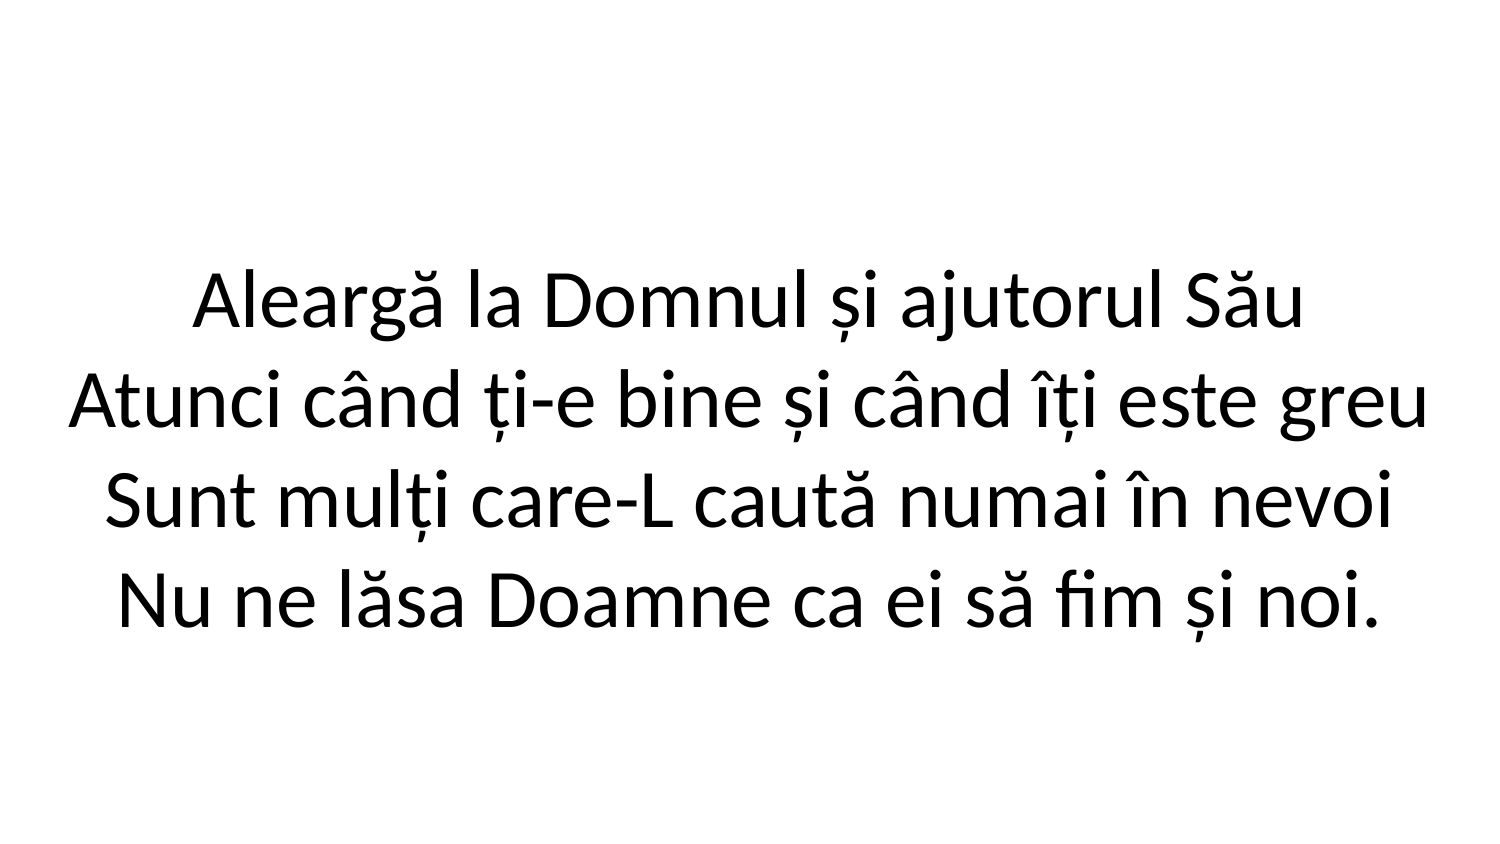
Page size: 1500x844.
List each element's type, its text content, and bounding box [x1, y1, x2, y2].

text_box Aleargă la Domnul și ajutorul Său Atunci când ți-e bine și când îți este greu Sunt mulți care-L caută numai în nevoi Nu ne lăsa Doamne ca ei să fim și noi. [53, 192, 1447, 652]
